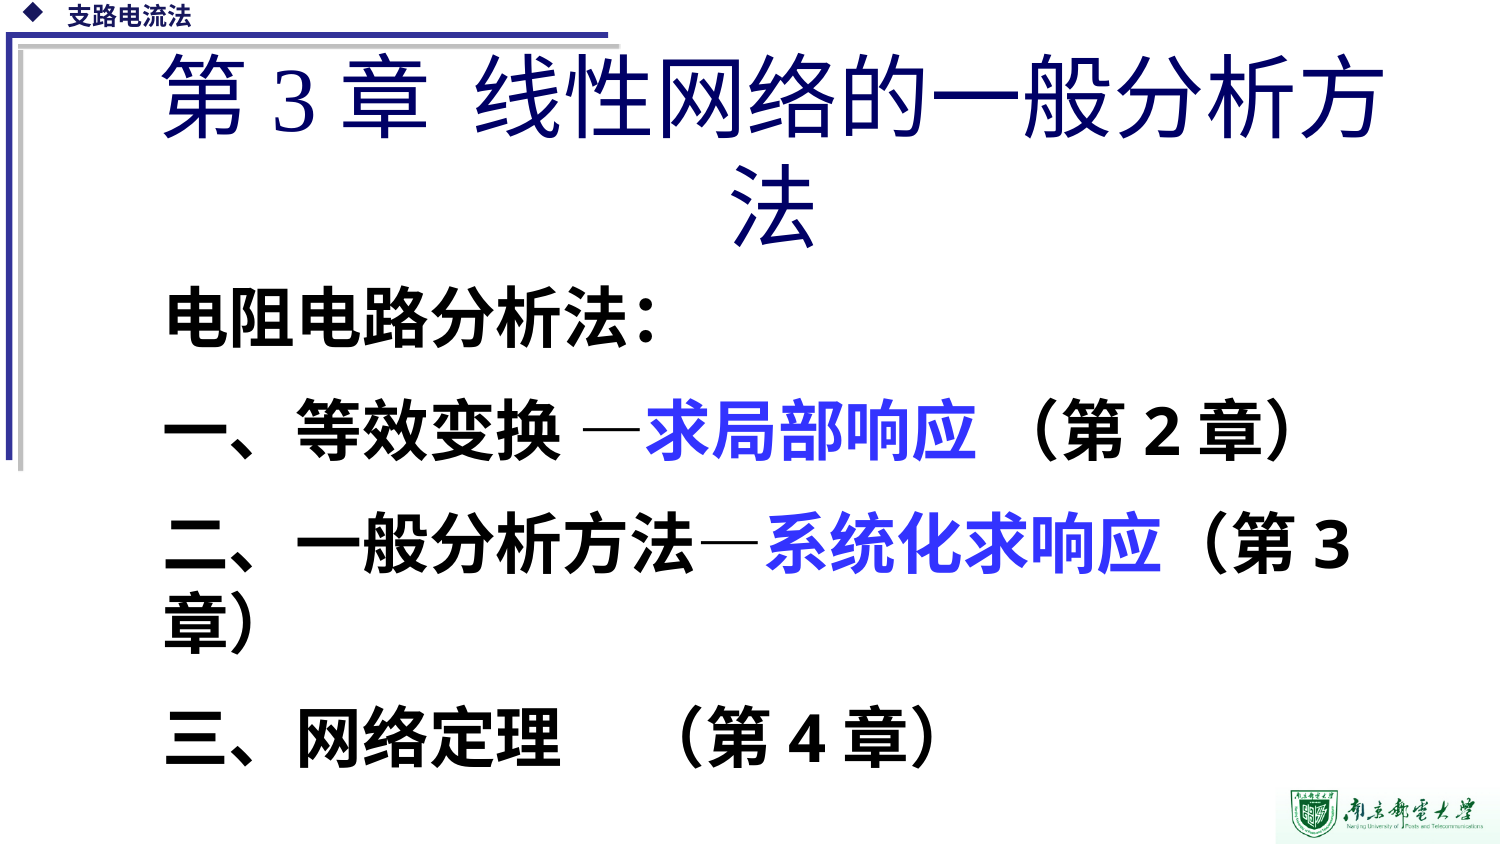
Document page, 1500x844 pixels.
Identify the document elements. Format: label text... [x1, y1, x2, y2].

picture [1275, 781, 1500, 844]
title 第3章 线性网络的一般分析方法 [100, 79, 1447, 221]
text_box 电阻电路分析法： 一、等效变换 —求局部响应 （第2章） 二、一般分析方法—系统化求响应（第3章） 三、网络定理 （第4章） [147, 268, 1471, 783]
